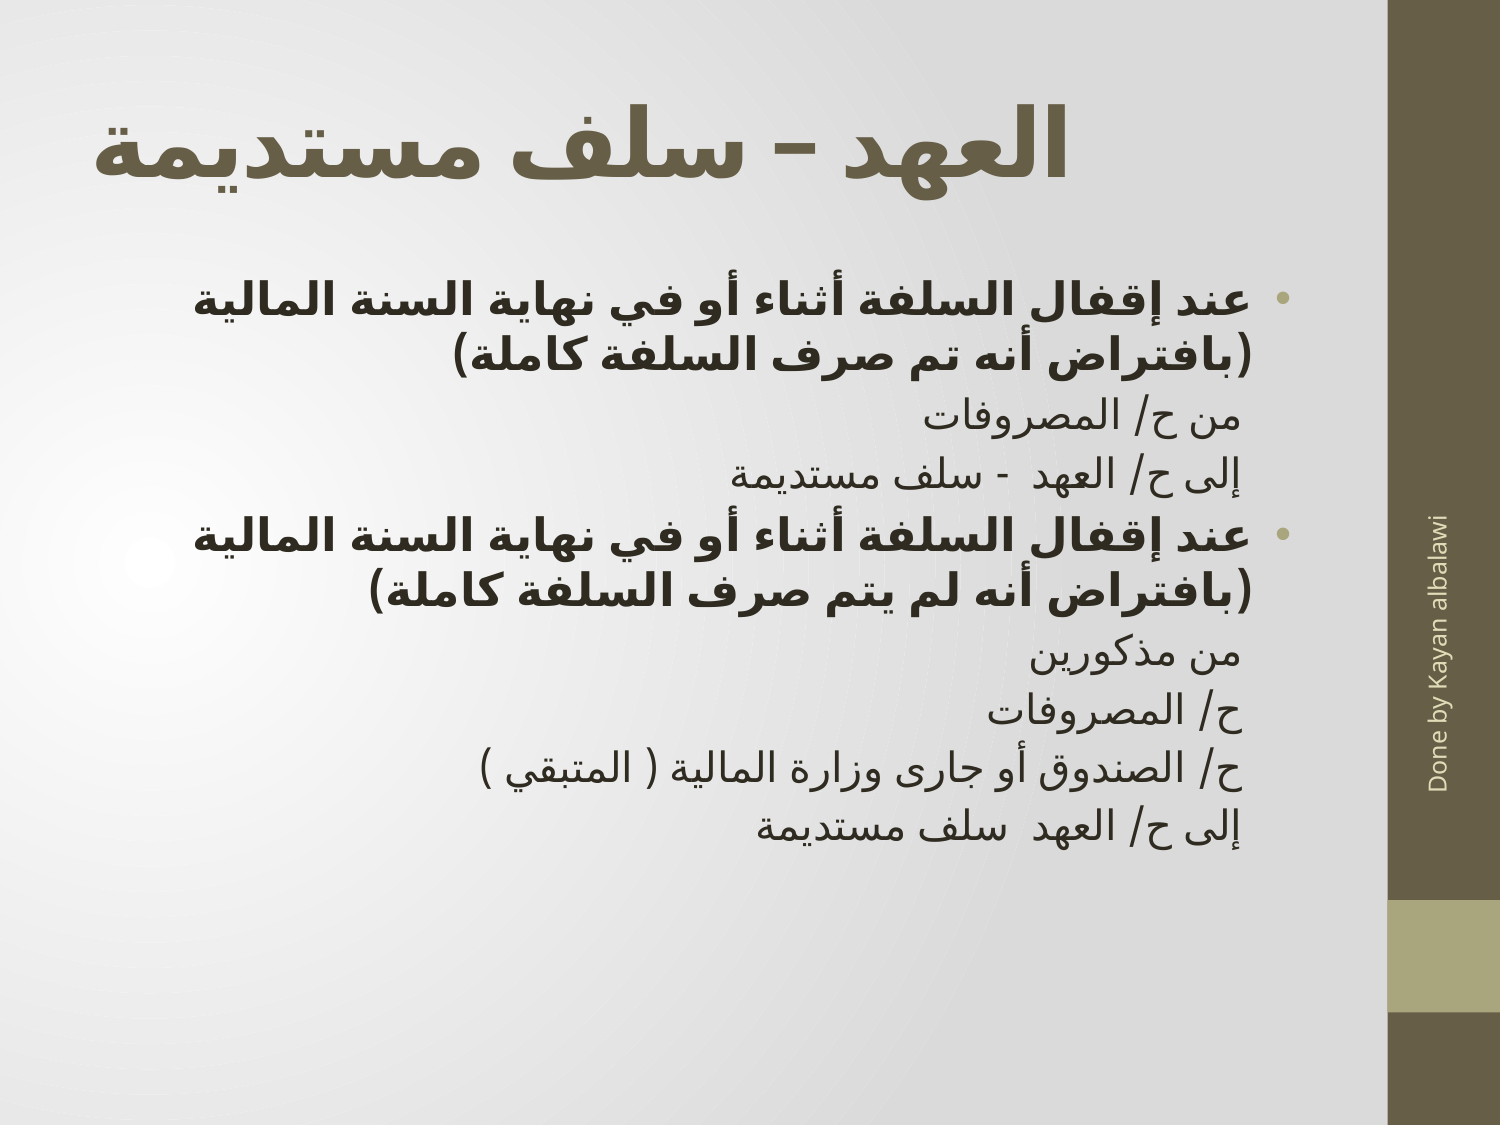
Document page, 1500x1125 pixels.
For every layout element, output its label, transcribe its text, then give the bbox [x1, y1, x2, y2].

list عند إقفال السلفة أثناء أو في نهاية السنة المالية (بافتراض أنه تم صرف السلفة كاملة) من ح/ المصروفات إلى ح/ العهد - سلف مستديمة عند إقفال السلفة أثناء أو في نهاية السنة المالية (بافتراض أنه لم يتم صرف السلفة كاملة) من مذكورين ح/ المصروفات ح/ الصندوق أو جارى وزارة المالية ( المتبقي ) إلى ح/ العهد سلف مستديمة [75, 262, 1325, 1050]
footer Done by Kayan albalawi [1408, 500, 1469, 889]
title العهد – سلف مستديمة [75, 45, 1325, 233]
